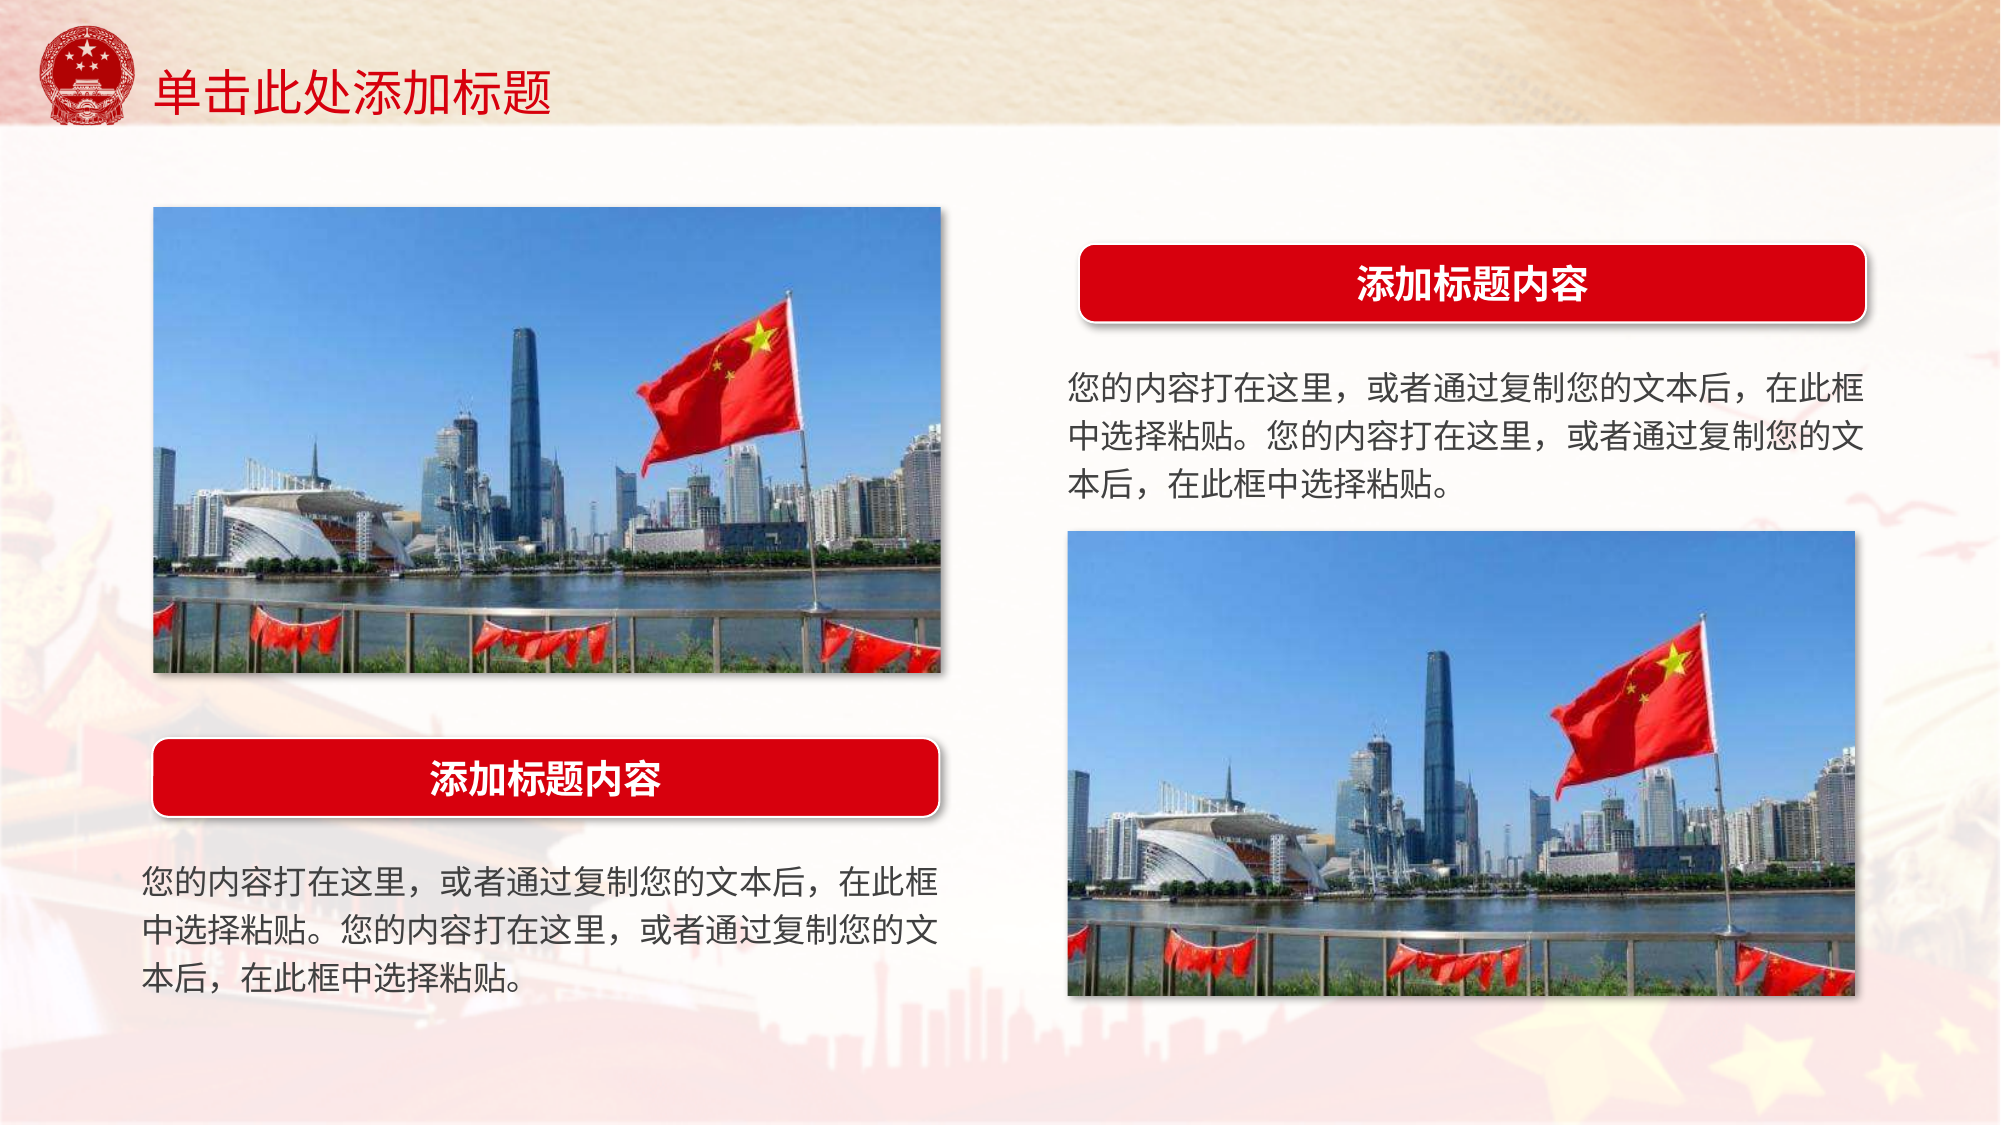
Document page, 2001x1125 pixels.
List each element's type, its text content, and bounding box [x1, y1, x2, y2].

text_box 您的内容打在这里，或者通过复制您的文本后，在此框中选择粘贴。您的内容打在这里，或者通过复制您的文本后，在此框中选择粘贴。 [1067, 359, 1898, 531]
text_box 添加标题内容 [151, 737, 941, 818]
text_box 您的内容打在这里，或者通过复制您的文本后，在此框中选择粘贴。您的内容打在这里，或者通过复制您的文本后，在此框中选择粘贴。 [141, 853, 971, 1026]
text_box 单击此处添加标题 [160, 36, 1863, 155]
text_box [152, 207, 942, 673]
text_box 添加标题内容 [1077, 242, 1868, 324]
picture [0, 0, 2001, 1125]
text_box [1067, 530, 1856, 996]
